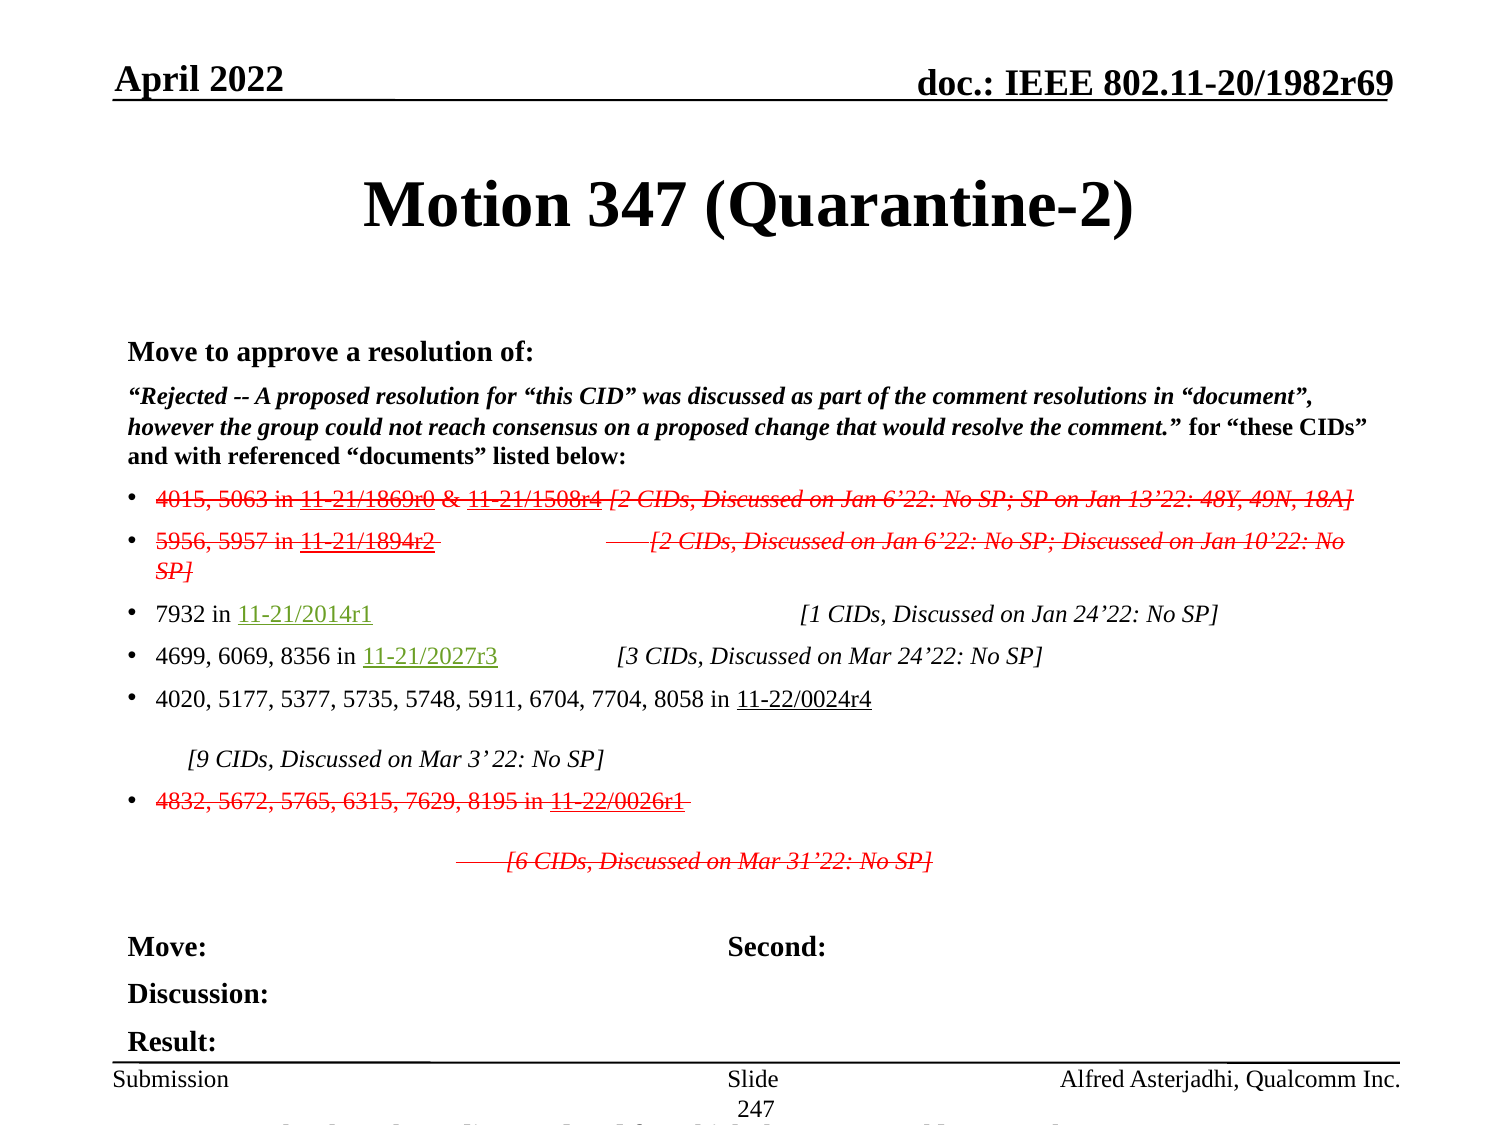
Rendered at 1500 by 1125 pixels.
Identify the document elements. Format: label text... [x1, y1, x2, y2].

slide_number Slide 247 [712, 1061, 800, 1123]
list Move to approve a resolution of: “Rejected -- A proposed resolution for “this CID” was discussed as part of the comment resolutions in “document”, however the group could not reach consensus on a proposed change that would resolve the comment.” for “these CIDs” and with referenced “documents” listed below: 4015, 5063 in 11-21/1869r0 & 11-21/1508r4 [2 CIDs, Discussed on Jan 6’22: No SP; SP on Jan 13’22: 48Y, 49N, 18A] 5956, 5957 in 11-21/1894r2 [2 CIDs, Discussed on Jan 6’22: No SP; Discussed on Jan 10’22: No SP] 7932 in 11-21/2014r1 [1 CIDs, Discussed on Jan 24’22: No SP] 4699, 6069, 8356 in 11-21/2027r3 [3 CIDs, Discussed on Mar 24’22: No SP] 4020, 5177, 5377, 5735, 5748, 5911, 6704, 7704, 8058 in 11-22/0024r4 [9 CIDs, Discussed on Mar 3’ 22: No SP] 4832, 5672, 5765, 6315, 7629, 8195 in 11-22/0026r1 [6 CIDs, Discussed on Mar 31’22: No SP] Move: Second: Discussion: Result: Note: CIDs that have been discussed and for which the group could not reach consensus. [112, 324, 1388, 1063]
footer Alfred Asterjadhi, Qualcomm Inc. [878, 1061, 1402, 1093]
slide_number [114, 54, 423, 100]
title Motion 347 (Quarantine-2) [112, 112, 1388, 288]
